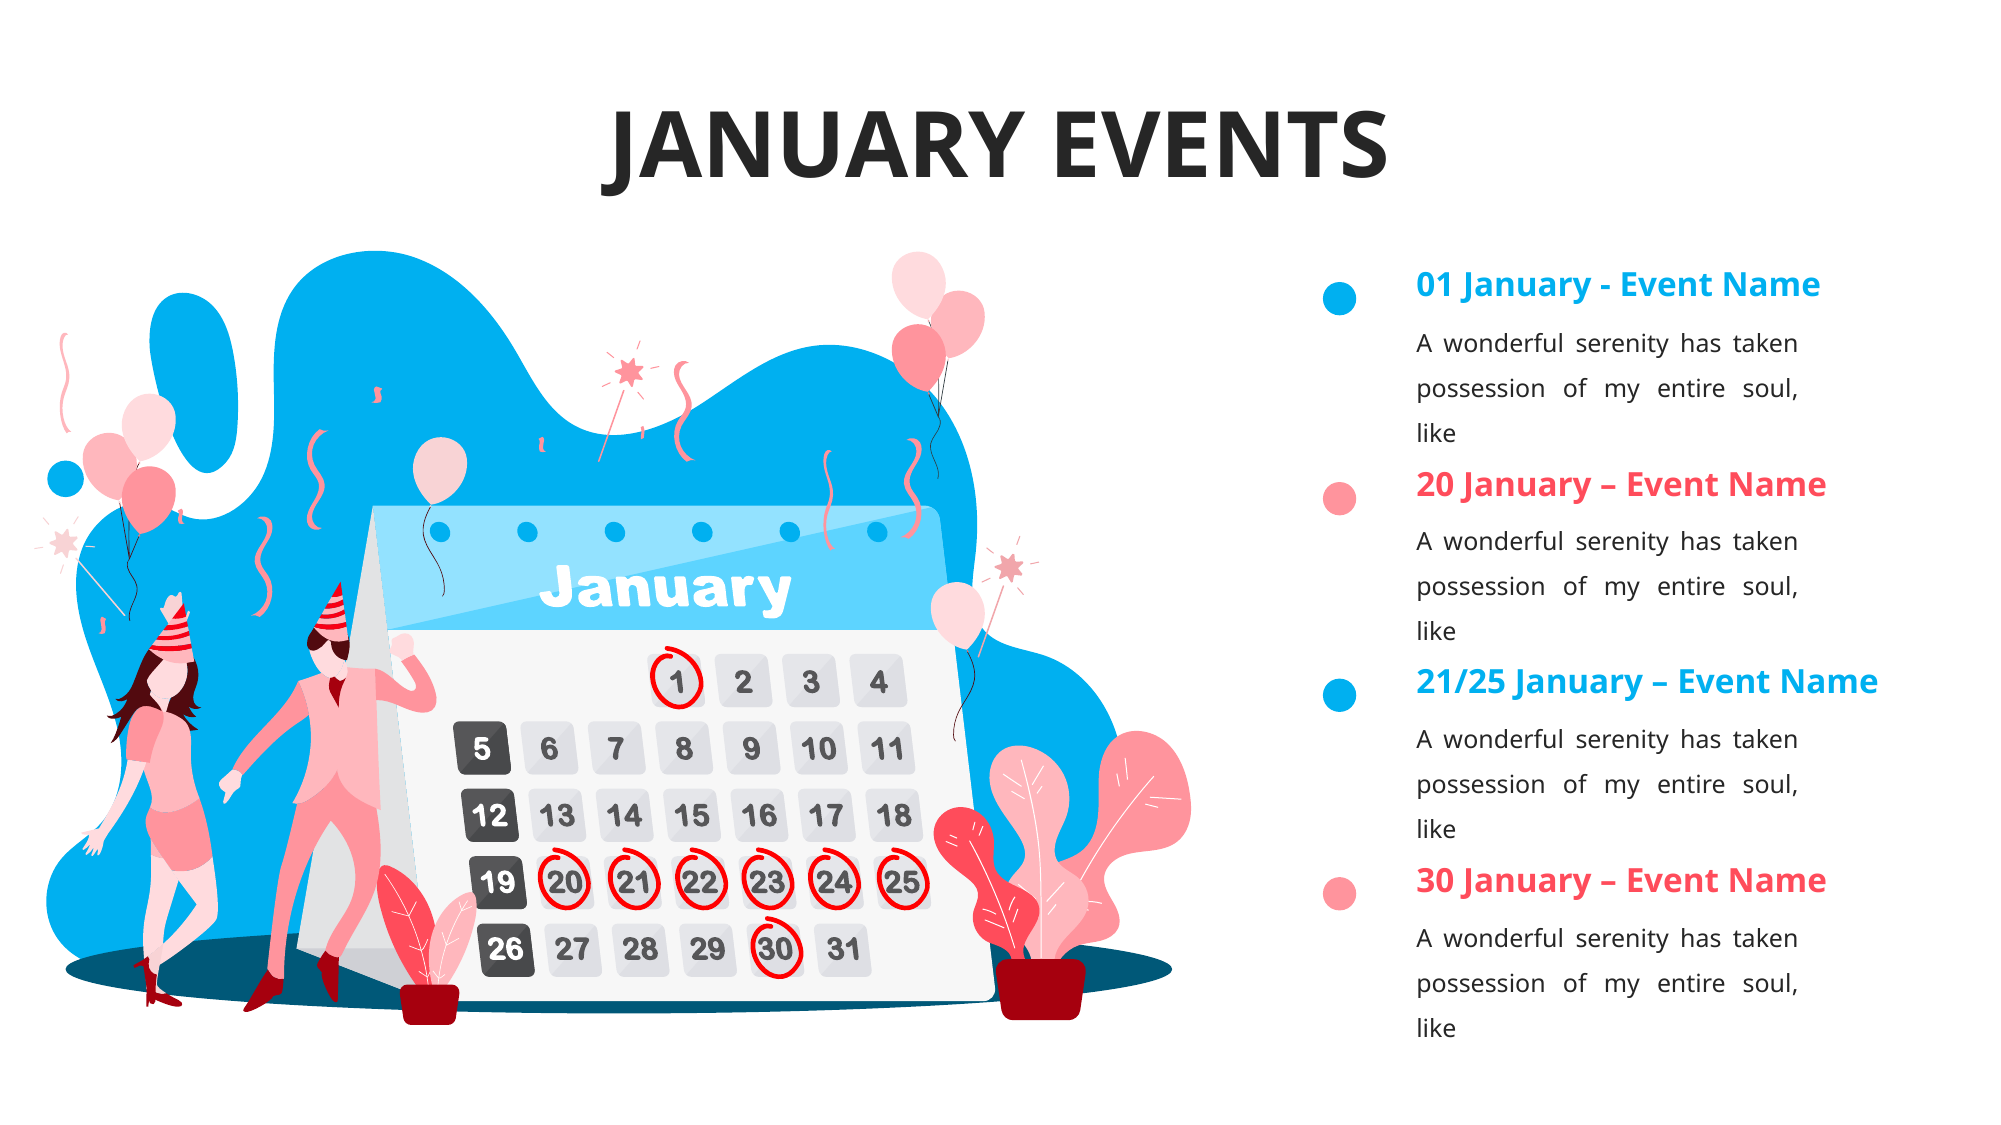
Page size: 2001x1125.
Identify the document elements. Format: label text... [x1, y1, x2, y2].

text_box [1321, 280, 1358, 317]
title JANUARY EVENTS [137, 38, 1863, 257]
text_box 01 January - Event Name [1401, 256, 1903, 311]
text_box [1321, 677, 1358, 714]
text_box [33, 241, 1192, 1025]
text_box A wonderful serenity has taken possession of my entire soul, like [1401, 907, 1814, 1050]
text_box A wonderful serenity has taken possession of my entire soul, like [1401, 311, 1814, 455]
text_box [1321, 480, 1358, 517]
text_box 30 January – Event Name [1401, 851, 1903, 907]
text_box 21/25 January – Event Name [1401, 652, 1903, 708]
text_box A wonderful serenity has taken possession of my entire soul, like [1401, 511, 1814, 652]
text_box [1321, 876, 1358, 912]
text_box A wonderful serenity has taken possession of my entire soul, like [1401, 708, 1814, 851]
text_box 20 January – Event Name [1401, 456, 1903, 511]
